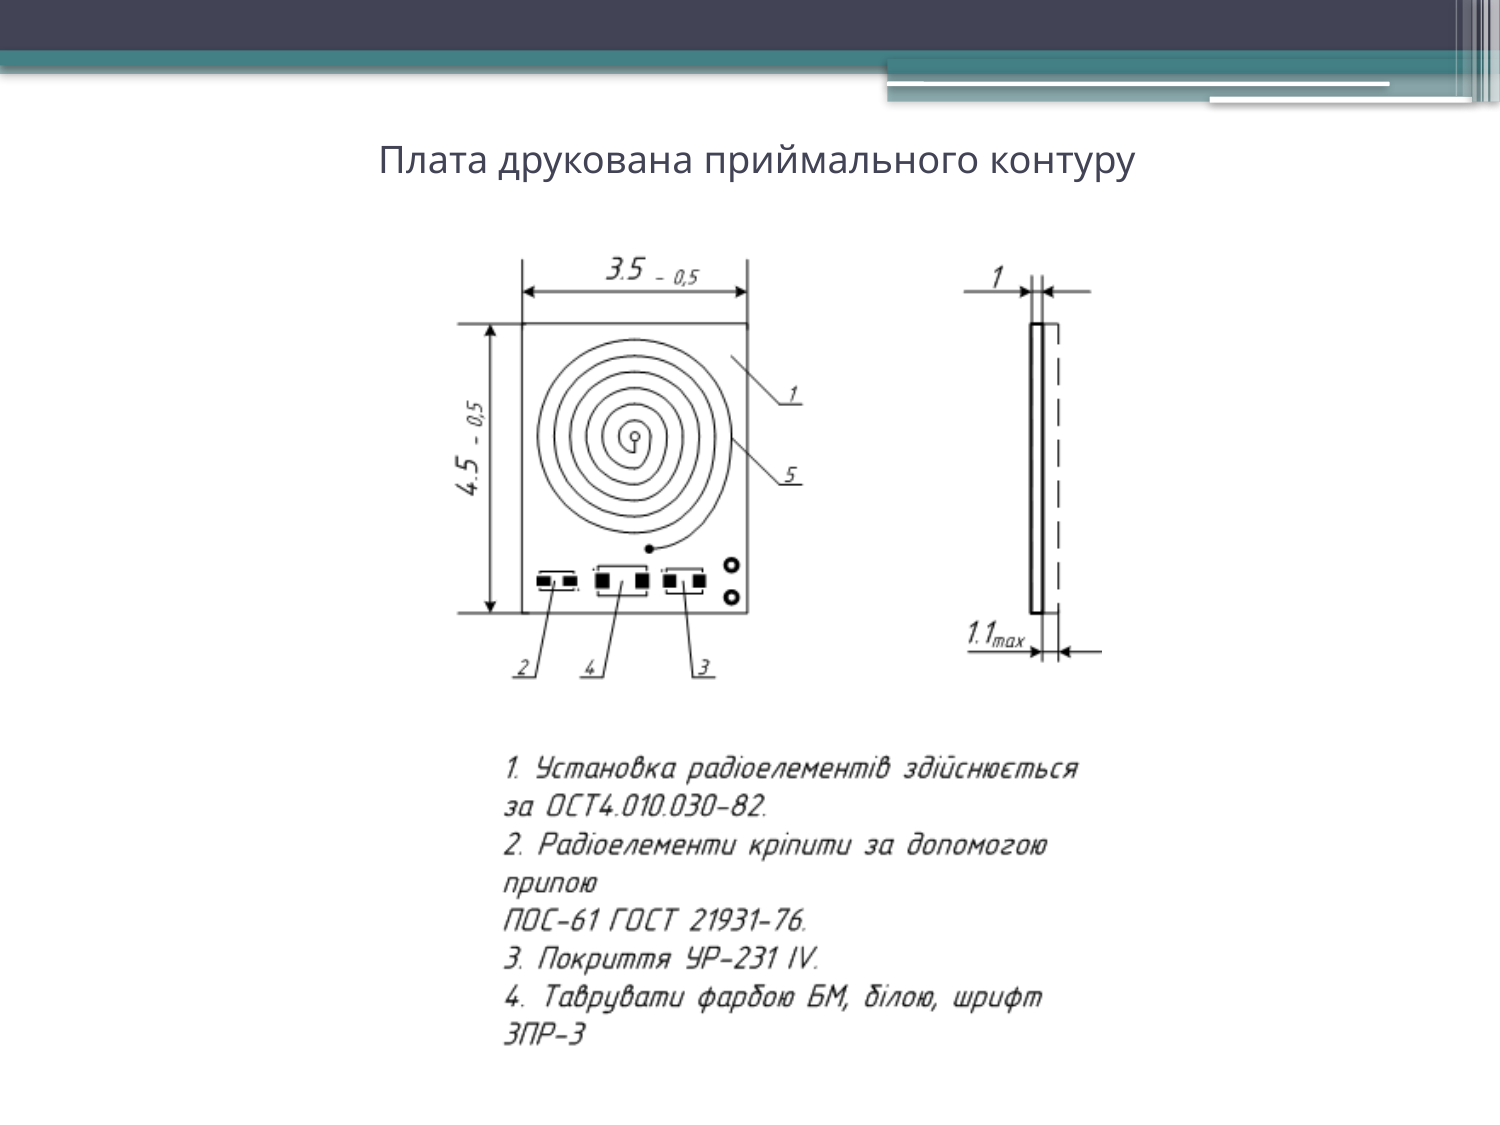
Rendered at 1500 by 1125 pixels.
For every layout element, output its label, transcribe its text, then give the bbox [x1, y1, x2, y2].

title Плата друкована приймального контуру [363, 105, 1161, 211]
picture [445, 245, 1102, 1056]
